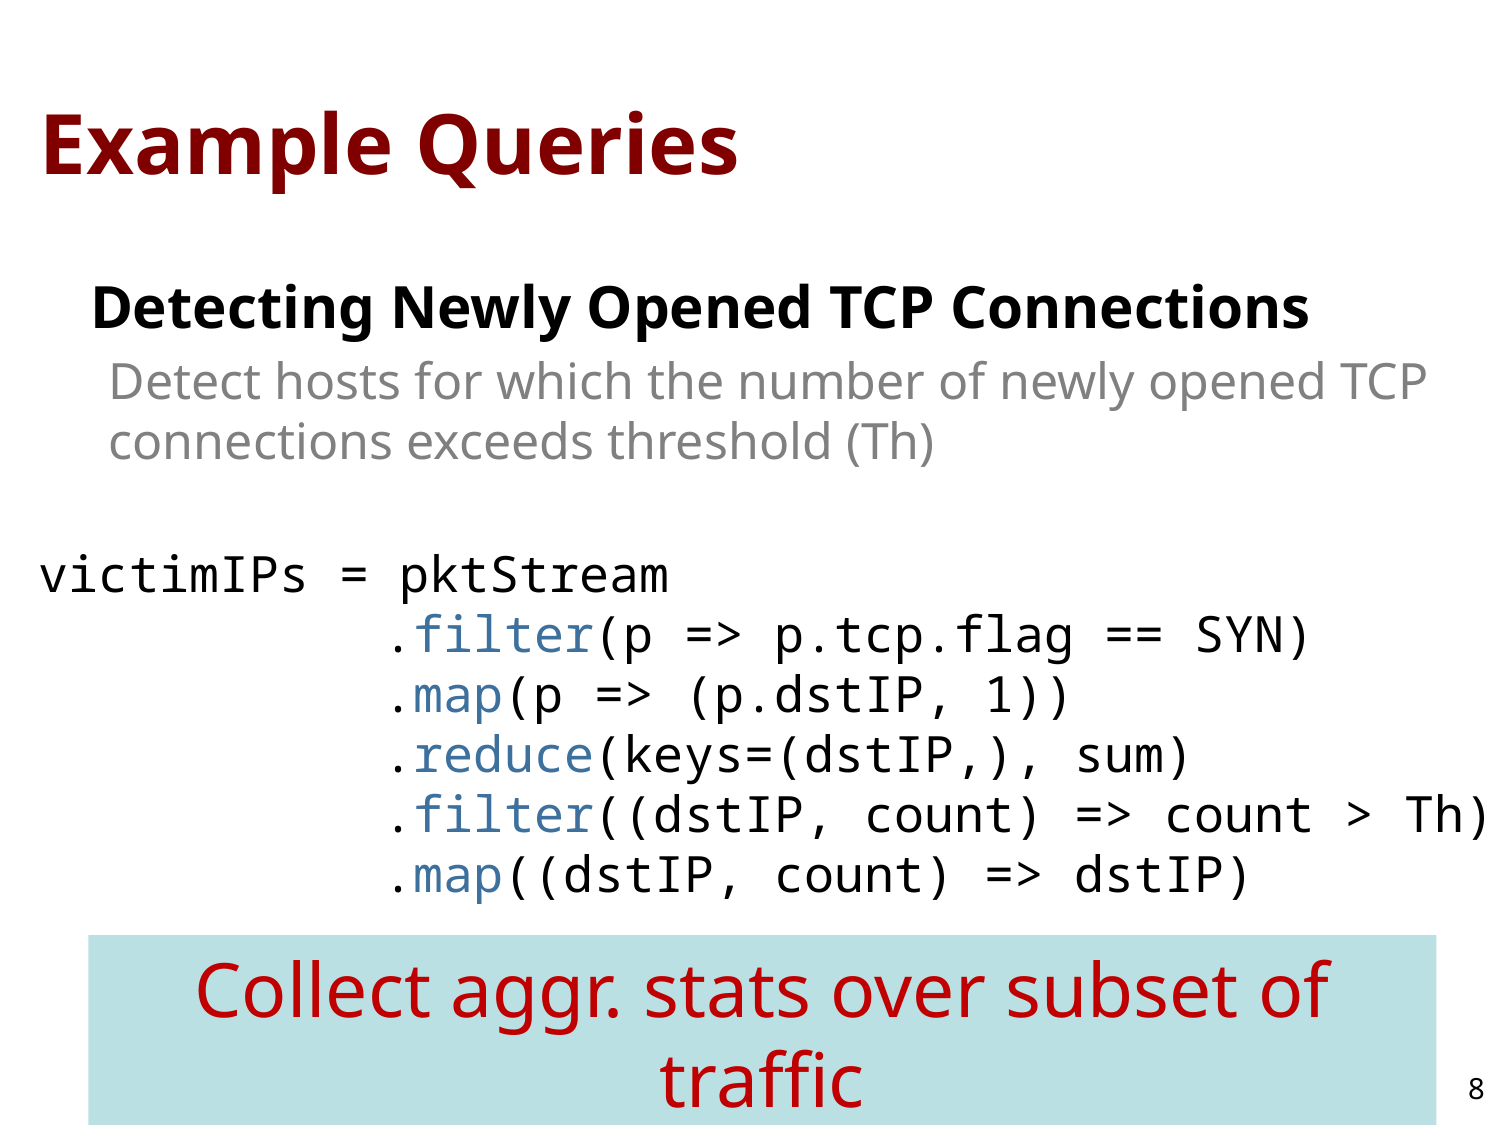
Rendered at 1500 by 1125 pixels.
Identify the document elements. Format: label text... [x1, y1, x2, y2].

text_box victimIPs = pktStream .filter(p => p.tcp.flag == SYN) .map(p => (p.dstIP, 1)) .reduce(keys=(dstIP,), sum) .filter((dstIP, count) => count > Th) .map((dstIP, count) => dstIP) [24, 535, 1500, 910]
list Detecting Newly Opened TCP Connections Detect hosts for which the number of newly opened TCP connections exceeds threshold (Th) [74, 262, 1446, 535]
text_box Collect aggr. stats over subset of traffic [88, 935, 1437, 1125]
list Detecting Newly Opened TCP Connections Detect hosts for which the number of newly opened TCP connections exceeds threshold (Th) [74, 910, 1446, 1063]
slide_number 8 [1437, 1062, 1500, 1101]
title Example Queries [24, 47, 1500, 236]
